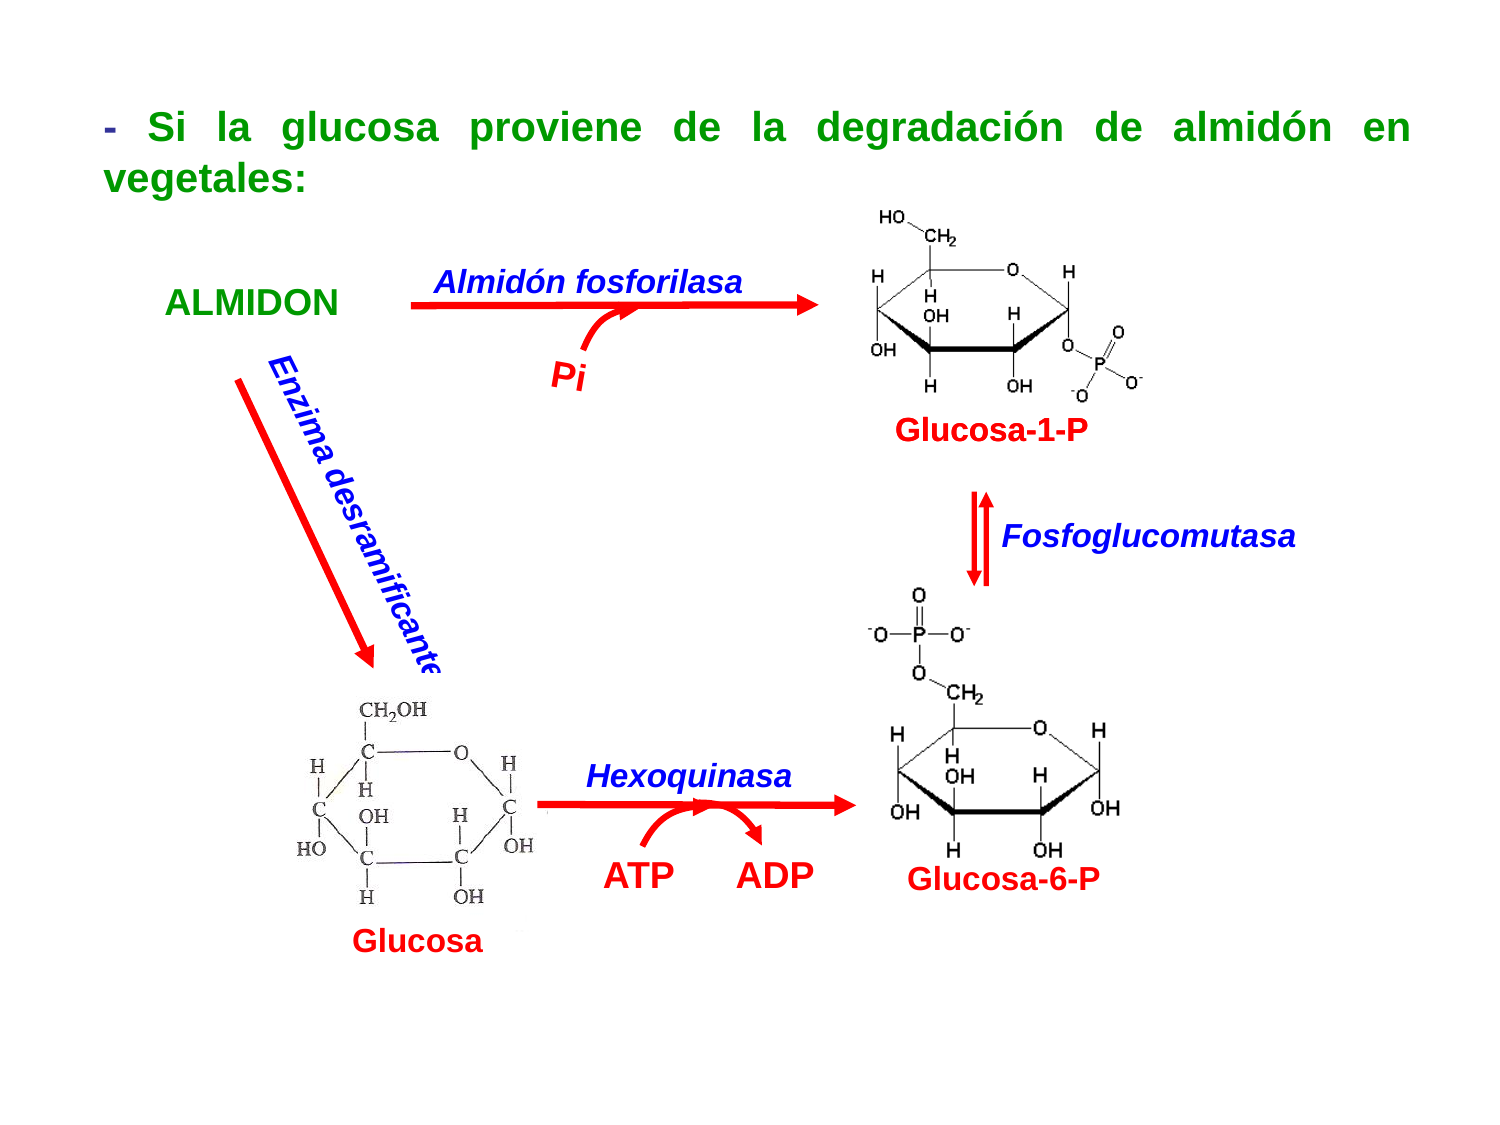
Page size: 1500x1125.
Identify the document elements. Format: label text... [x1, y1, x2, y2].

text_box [408, 257, 811, 412]
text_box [204, 305, 420, 702]
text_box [535, 747, 851, 901]
text_box - Si la glucosa proviene de la degradación de almidón en vegetales: [88, 92, 1427, 208]
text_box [867, 207, 1146, 457]
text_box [273, 673, 549, 968]
text_box ALMIDON [149, 270, 355, 330]
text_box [844, 585, 1164, 906]
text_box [973, 491, 1313, 587]
